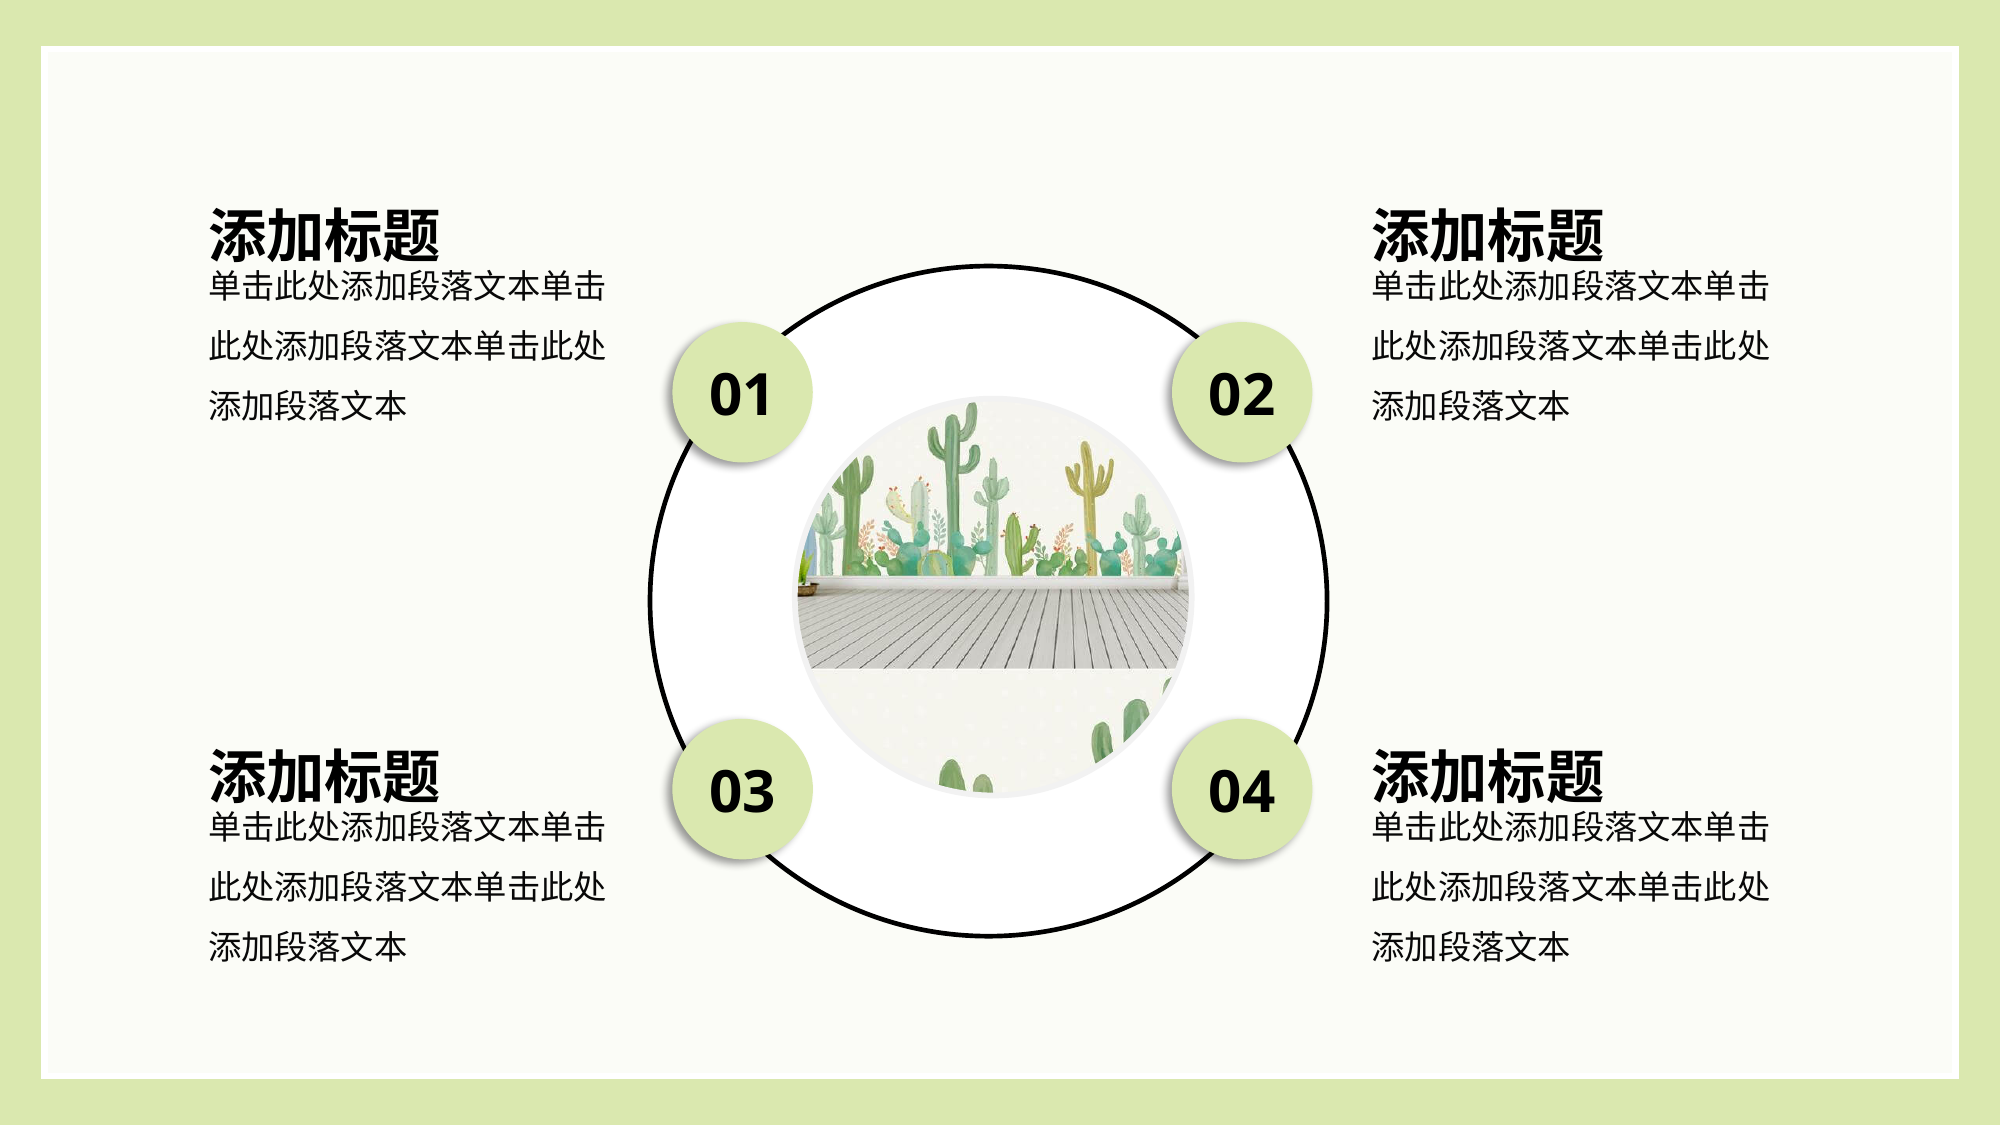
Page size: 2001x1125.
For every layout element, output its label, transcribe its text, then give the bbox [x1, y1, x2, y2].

text_box 03 [671, 717, 814, 861]
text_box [193, 156, 650, 435]
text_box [1356, 697, 1792, 976]
text_box [648, 265, 1329, 938]
text_box 04 [1170, 717, 1314, 861]
text_box 02 [1170, 321, 1314, 464]
text_box [793, 397, 1193, 797]
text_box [1356, 156, 1792, 435]
text_box 01 [671, 321, 814, 464]
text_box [193, 697, 650, 976]
